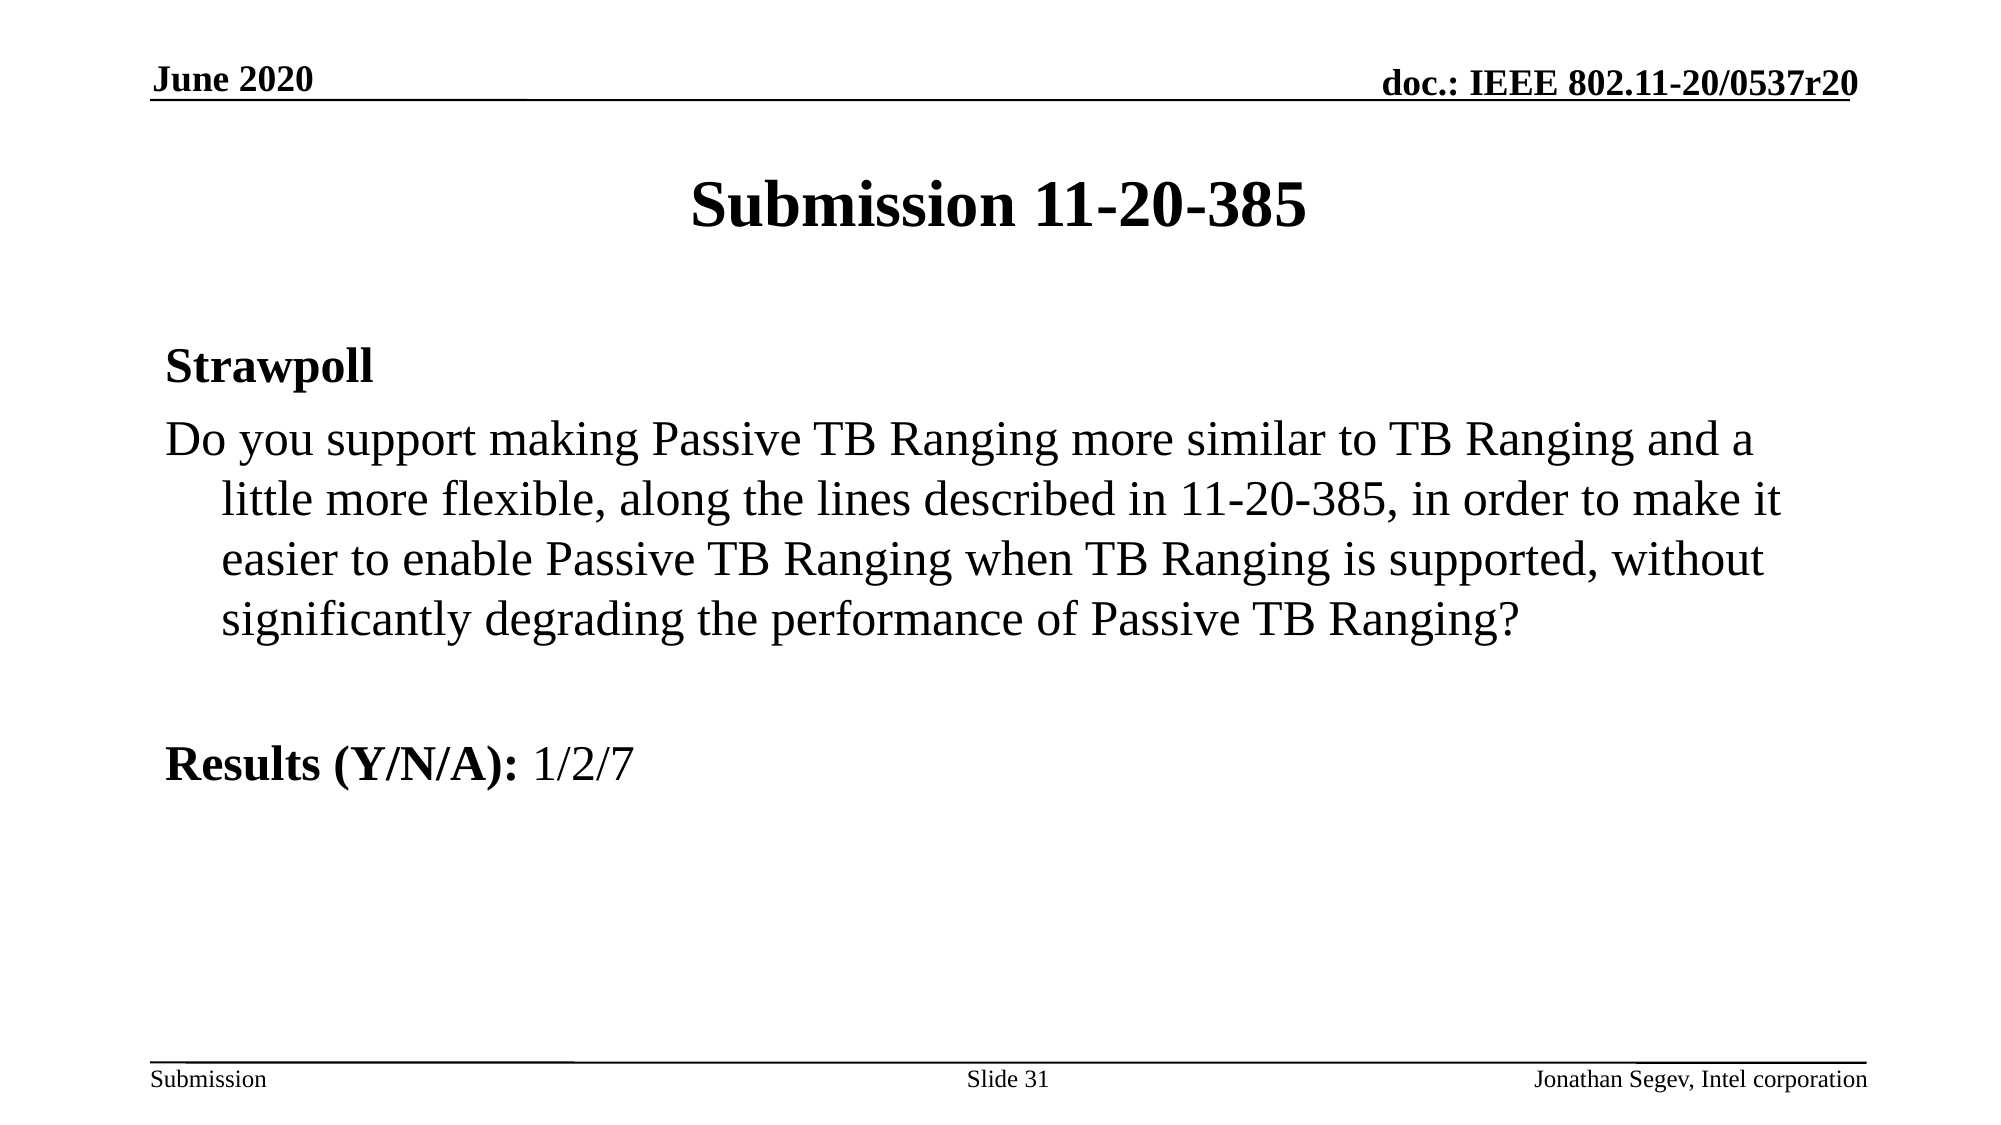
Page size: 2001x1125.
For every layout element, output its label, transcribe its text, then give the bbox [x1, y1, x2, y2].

slide_number Slide 31 [950, 1061, 1067, 1123]
list Strawpoll Do you support making Passive TB Ranging more similar to TB Ranging and a little more flexible, along the lines described in 11-20-385, in order to make it easier to enable Passive TB Ranging when TB Ranging is supported, without significantly degrading the performance of Passive TB Ranging? Results (Y/N/A): 1/2/7 [149, 324, 1850, 1000]
footer Jonathan Segev, Intel corporation [1171, 1061, 1869, 1093]
title Submission 11-20-385 [149, 112, 1850, 288]
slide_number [152, 54, 563, 100]
